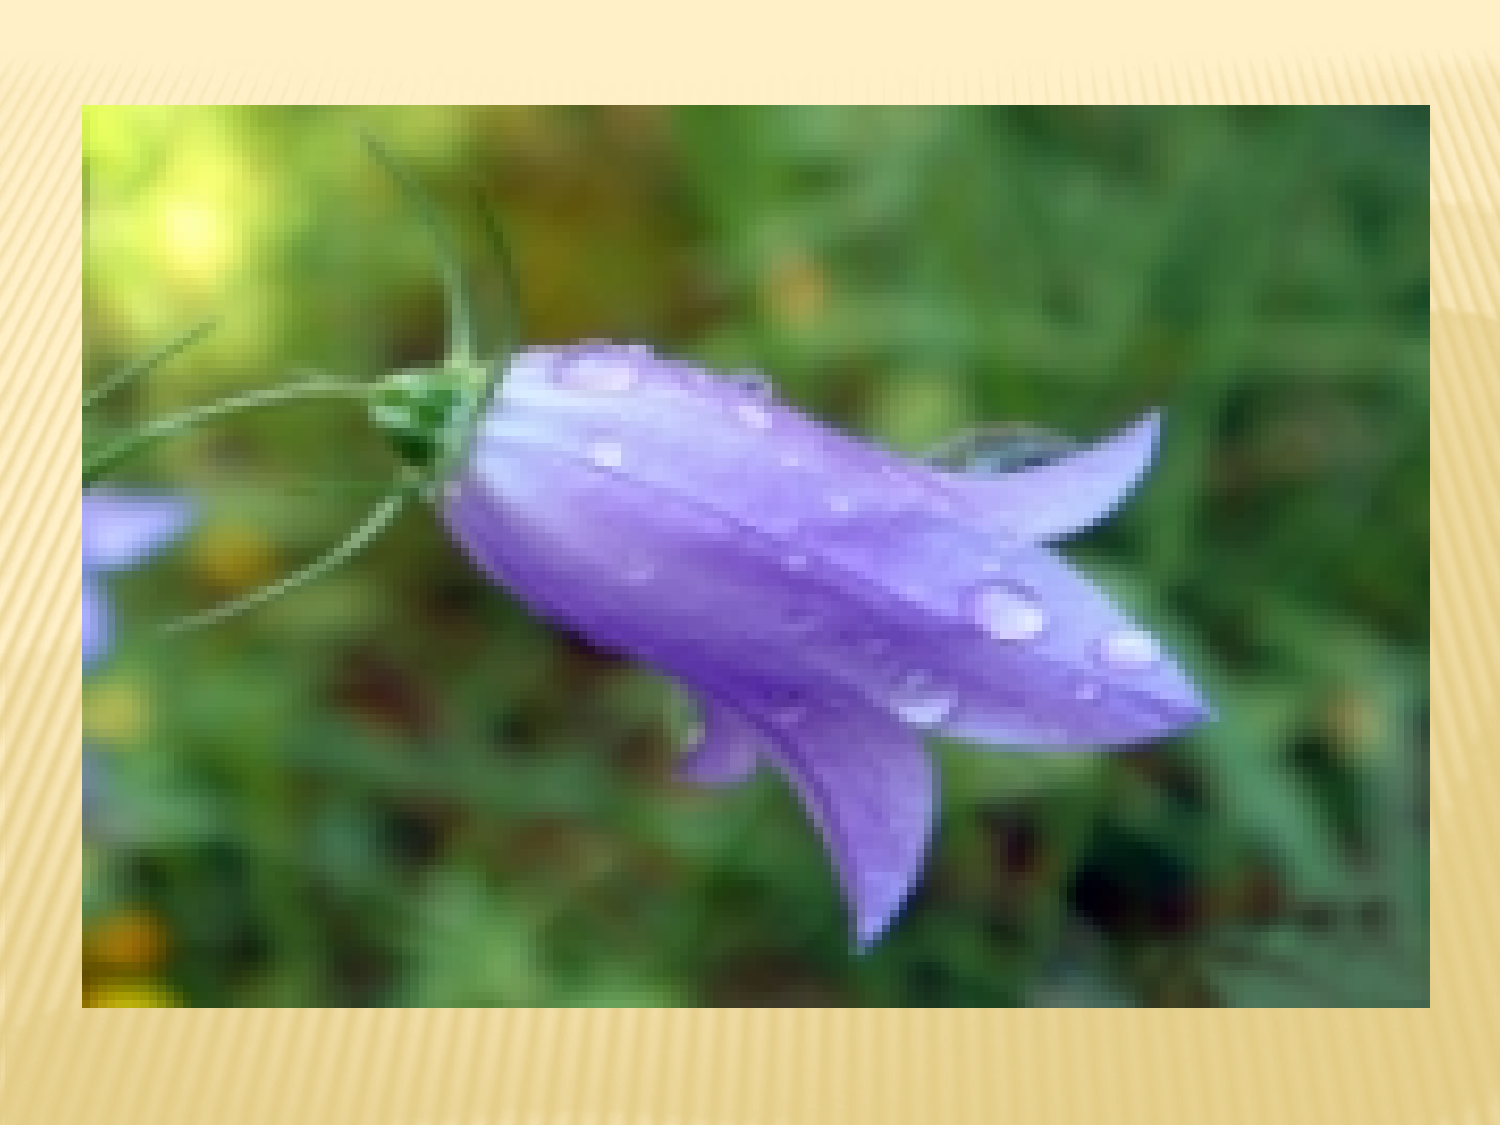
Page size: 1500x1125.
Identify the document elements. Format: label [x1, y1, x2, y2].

picture [81, 105, 1430, 1009]
